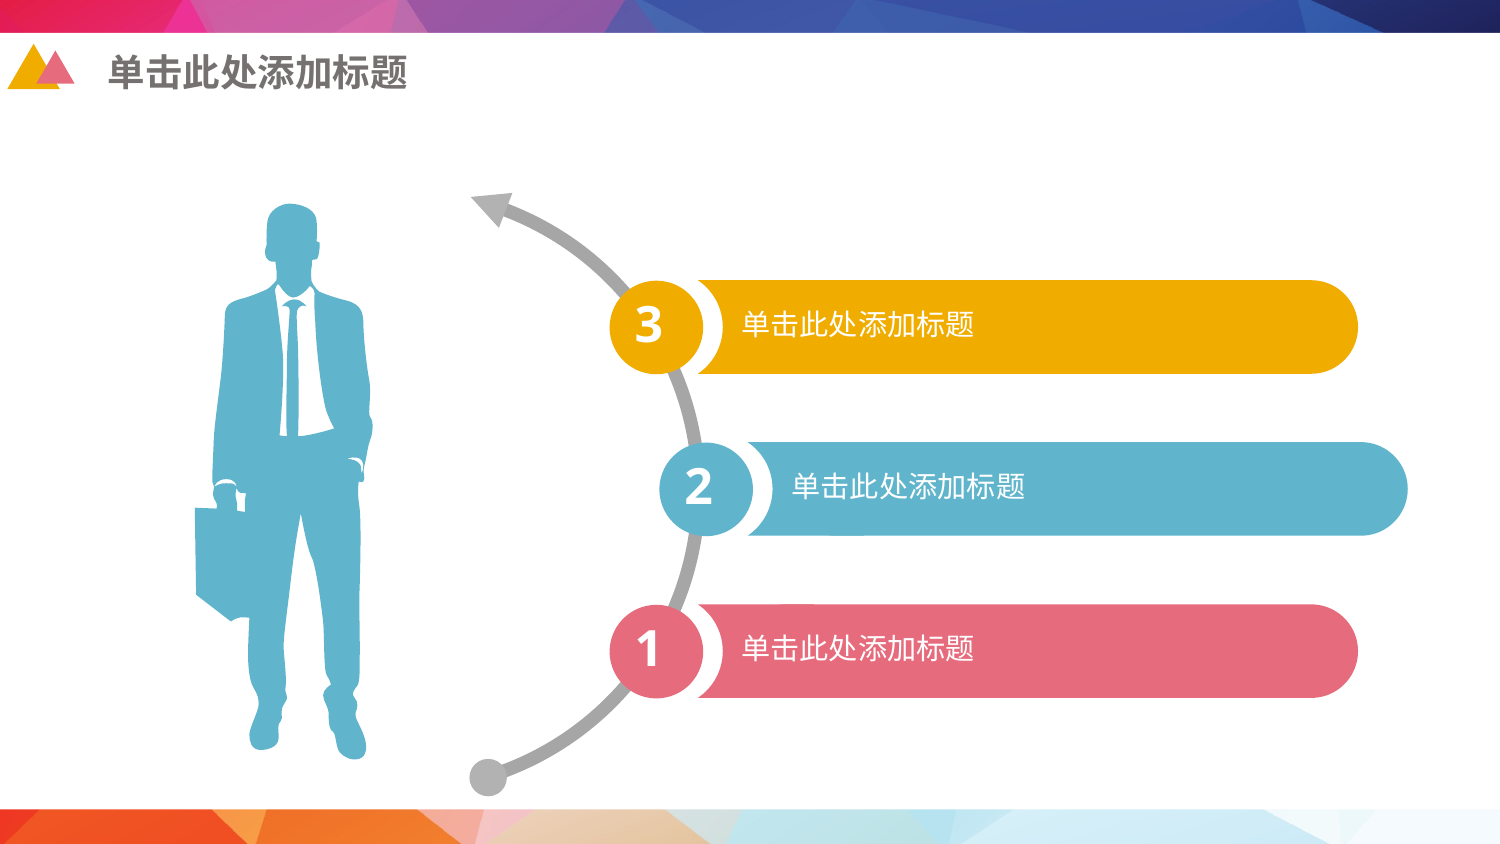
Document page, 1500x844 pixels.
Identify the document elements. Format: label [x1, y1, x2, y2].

picture [0, 0, 1500, 844]
text_box [91, 183, 706, 798]
